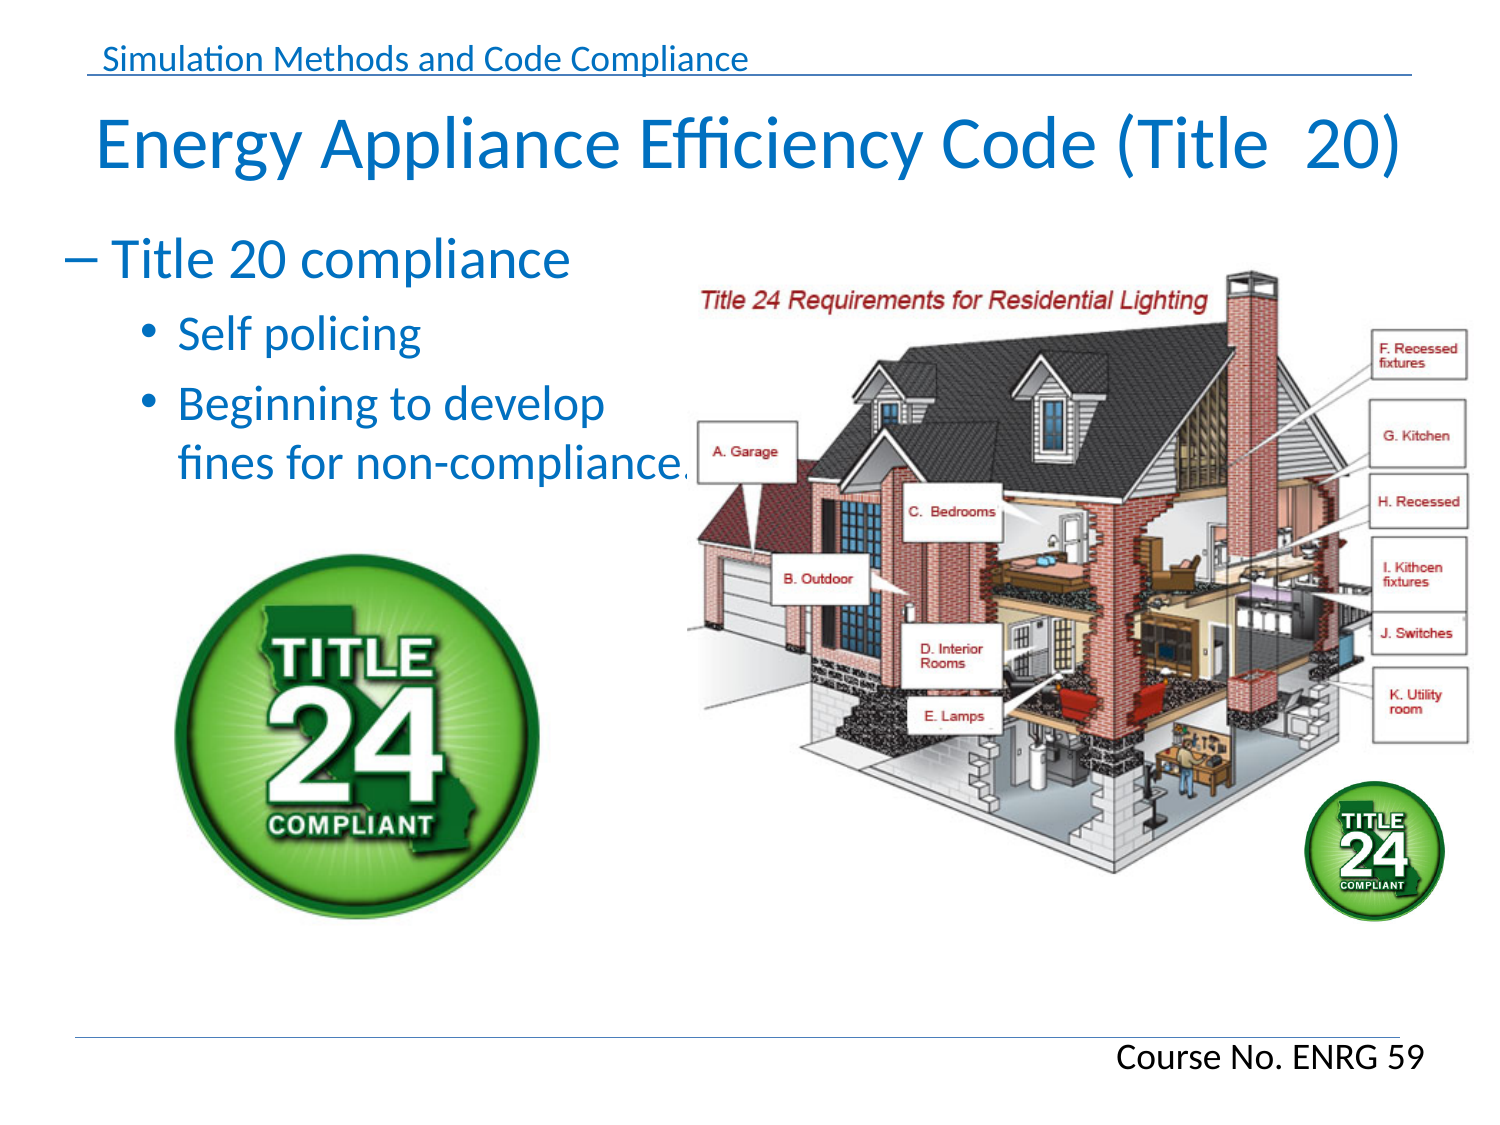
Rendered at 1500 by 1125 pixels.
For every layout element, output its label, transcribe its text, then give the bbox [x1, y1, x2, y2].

list Title 20 compliance Self policing Beginning to develop fines for non-compliance. [0, 212, 713, 575]
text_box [687, 262, 1474, 926]
text_box [25, 0, 417, 204]
title Energy Appliance Efficiency Code (Title 20) [75, 45, 1425, 233]
picture [162, 537, 554, 929]
